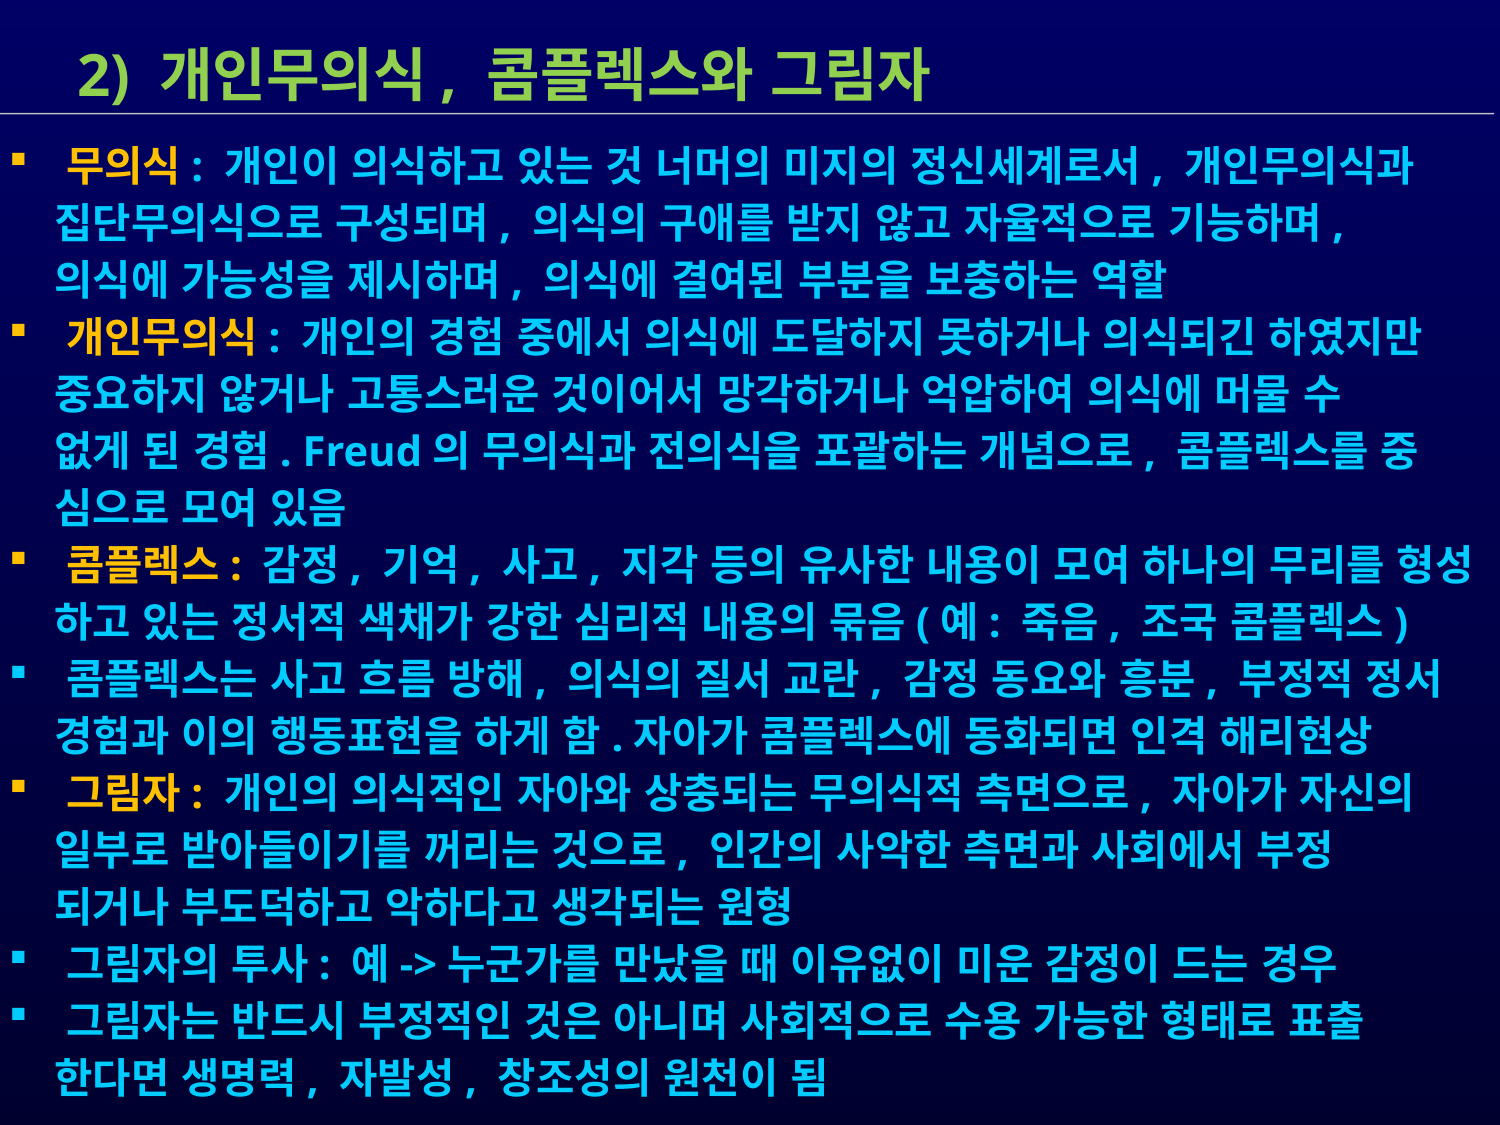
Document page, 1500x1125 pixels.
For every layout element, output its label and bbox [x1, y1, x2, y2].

text_box [0, 30, 1495, 1113]
